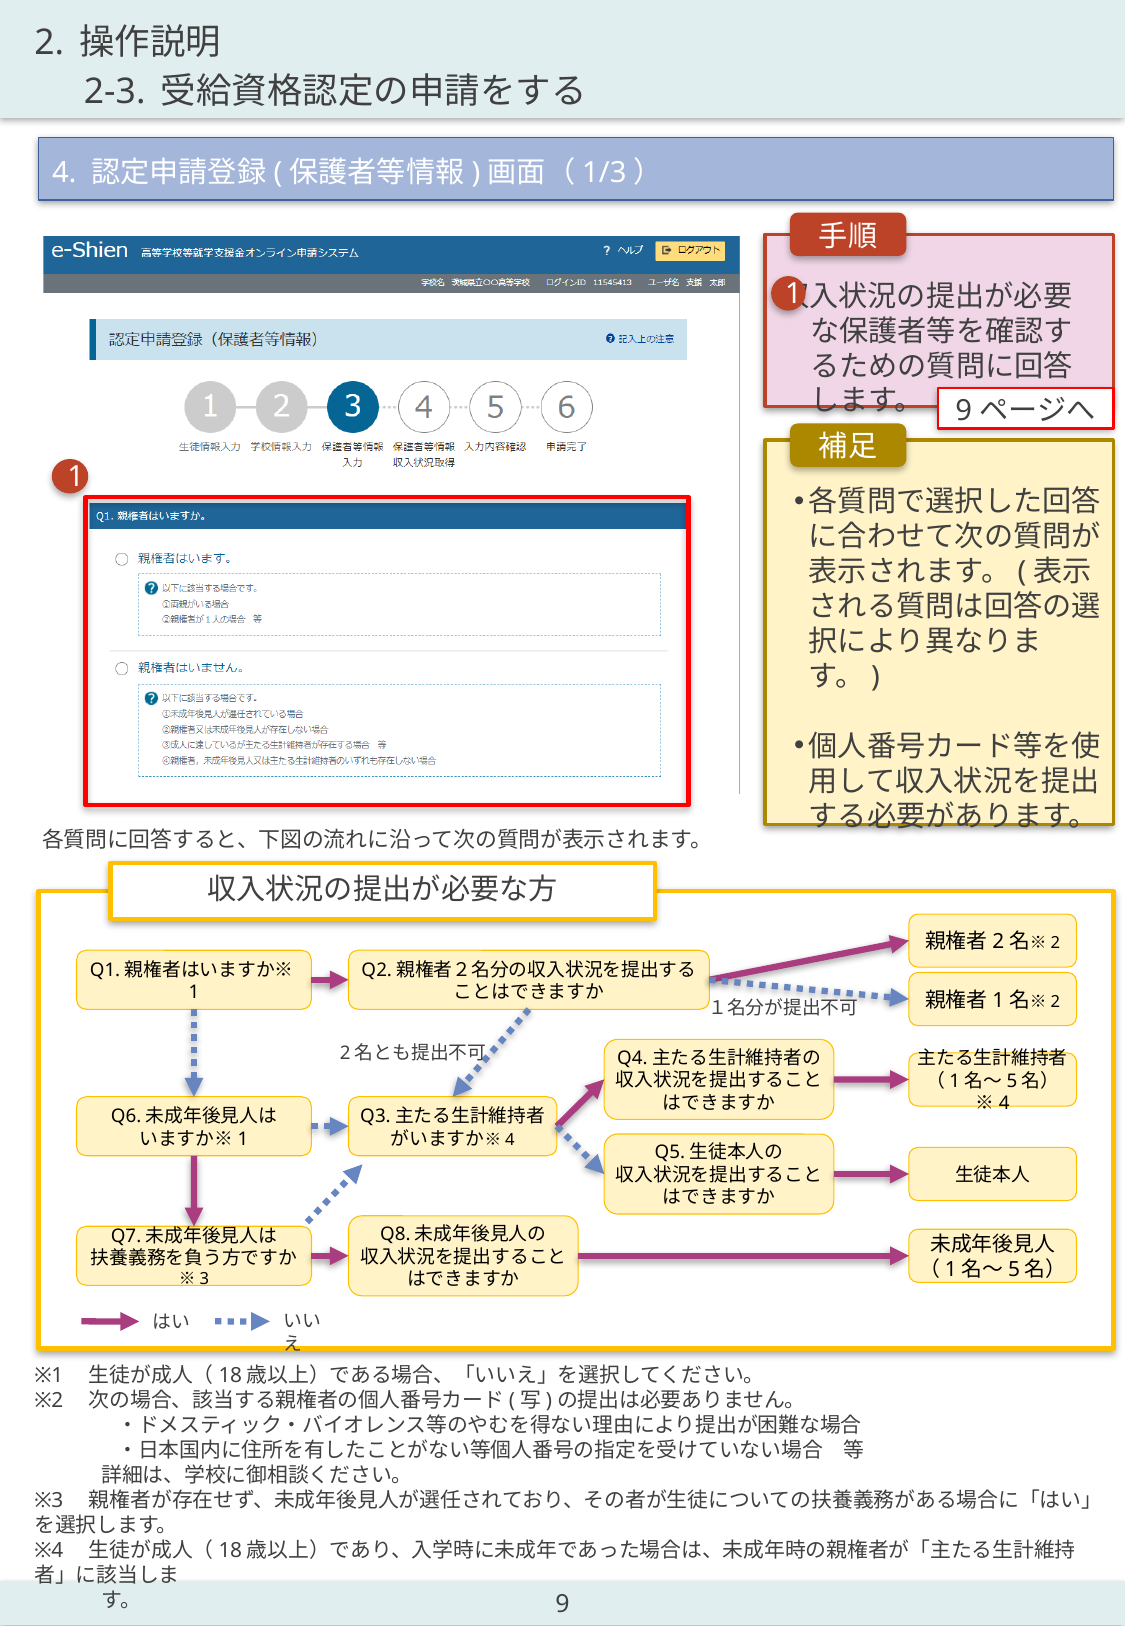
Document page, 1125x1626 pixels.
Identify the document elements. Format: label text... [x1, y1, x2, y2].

text_box 9ページへ [937, 388, 1114, 429]
text_box 生徒本人 [906, 1145, 1079, 1203]
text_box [556, 1126, 605, 1175]
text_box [709, 940, 910, 979]
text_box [556, 1079, 605, 1125]
text_box 2名とも提出不可 [325, 1033, 447, 1071]
text_box [81, 1315, 137, 1328]
list 2. 操作説明 2-3. 受給資格認定の申請をする [19, 0, 1107, 119]
text_box 主たる生計維持者 （1名～5名）※4 [906, 1050, 1079, 1109]
text_box 各質問に回答すると、下図の流れに沿って次の質問が表示されます。 [27, 817, 744, 859]
text_box Q7.未成年後見人は 扶養義務を負う方ですか※3 [74, 1224, 314, 1288]
text_box 補足 [789, 423, 907, 467]
text_box 4. 認定申請登録(保護者等情報)画面（1/3） [38, 137, 1114, 201]
text_box 各質問で選択した回答に合わせて次の質問が表示されます。(表示される質問は回答の選択により異なります。) 個人番号カード等を使用して収入状況を提出する必要があります。 [764, 439, 1114, 825]
text_box [85, 801, 689, 806]
text_box １名分が提出不可 [693, 988, 875, 1026]
text_box Q2.親権者２名分の収入状況を提出することはできますか [346, 948, 704, 1012]
text_box Q5.生徒本人の 収入状況を提出することはできますか [602, 1131, 836, 1217]
picture [43, 236, 740, 794]
text_box Q4.主たる生計維持者の 収入状況を提出することはできますか [602, 1037, 836, 1122]
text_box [771, 267, 805, 314]
text_box はい [137, 1302, 216, 1340]
text_box 手順 [789, 212, 907, 257]
text_box 親権者2名※2 [906, 911, 1079, 970]
text_box いいえ [268, 1301, 346, 1361]
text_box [52, 450, 88, 497]
text_box [38, 890, 1114, 1349]
text_box 収入状況の提出が必要な保護者等を確認するための質問に回答します。 [764, 234, 1114, 407]
text_box 収入状況の提出が必要な方 [109, 862, 656, 920]
text_box [256, 1315, 268, 1328]
text_box Q1.親権者はいますか※1 [74, 948, 314, 1012]
text_box Q6.未成年後見人は いますか※1 [74, 1094, 314, 1158]
text_box Q3.主たる生計維持者がいますか※4 [346, 1094, 551, 1158]
text_box 親権者1名※2 [906, 970, 1079, 1028]
text_box Q8.未成年後見人の 収入状況を提出することはできますか [346, 1213, 581, 1298]
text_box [709, 979, 910, 1000]
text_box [452, 1009, 530, 1098]
text_box ※1 生徒が成人（18歳以上）である場合、「いいえ」を選択してください。 ※2 次の場合、該当する親権者の個人番号カード(写)の提出は必要ありません。 ・ドメスティック・バイオレンス等のやむを得ない理由により提出が困難な場合 ・日本国内に住所を有したことがない等個人番号の指定を受けていない場合 等 詳細は、学校に御相談ください。 ※3 親権者が存在せず、未成年後見人が選任されており、その者が生徒についての扶養義務がある場合に「はい」を選択します。 ※4 生徒が成人（18歳以上）であり、入学時に未成年であった場合は、未成年時の親権者が「主たる生計維持者」に該当しま す。 [19, 1354, 1118, 1620]
text_box 未成年後見人 （1名～5名） [906, 1227, 1079, 1285]
text_box [306, 1164, 363, 1223]
